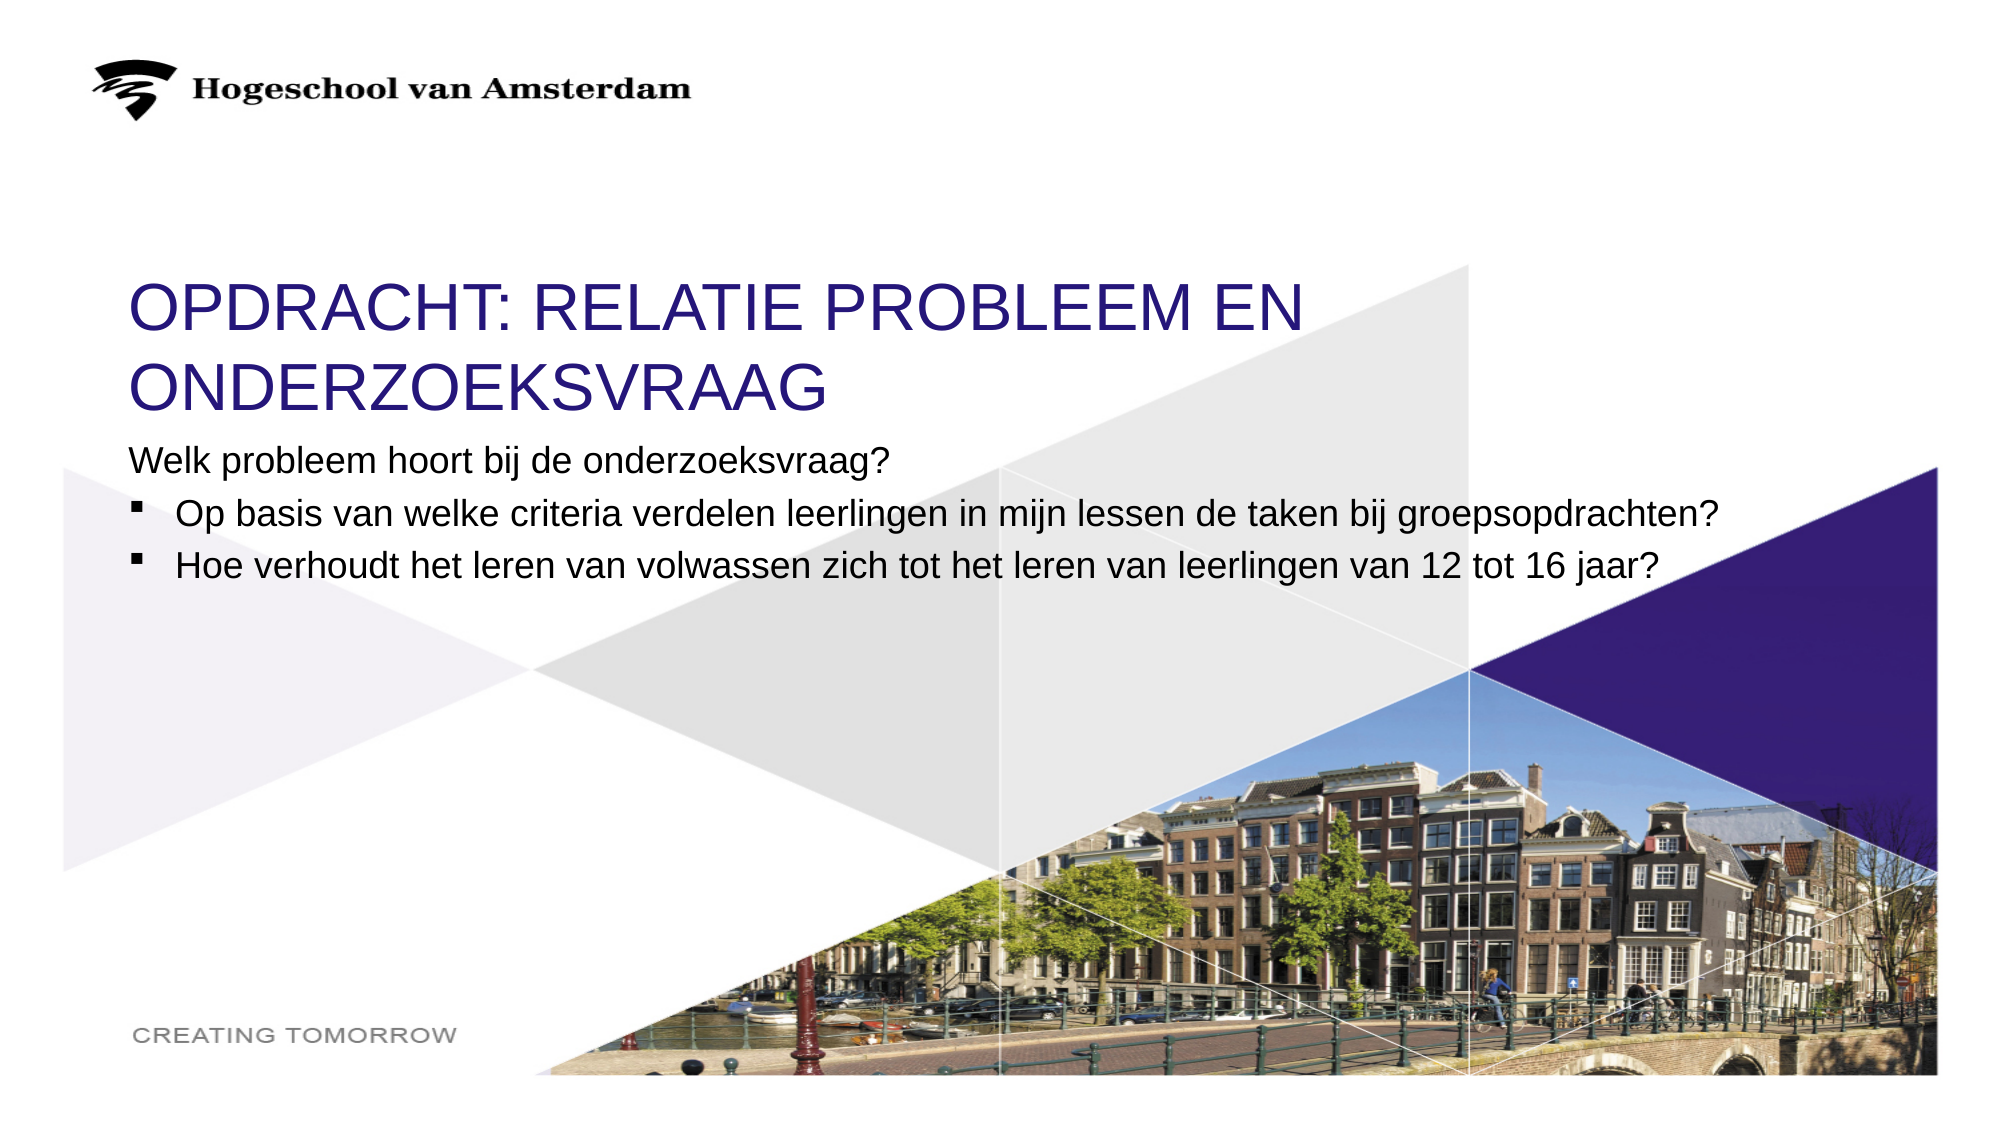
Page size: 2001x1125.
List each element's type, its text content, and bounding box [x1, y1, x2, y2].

picture [0, 0, 2001, 1125]
list Welk probleem hoort bij de onderzoeksvraag? Op basis van welke criteria verdelen leerlingen in mijn lessen de taken bij groepsopdrachten? Hoe verhoudt het leren van volwassen zich tot het leren van leerlingen van 12 tot 16 jaar? [113, 436, 1814, 683]
title Opdracht: relatie probleem en onderzoeksvraag [113, 207, 1814, 432]
slide_number 2 [1862, 1064, 2000, 1125]
